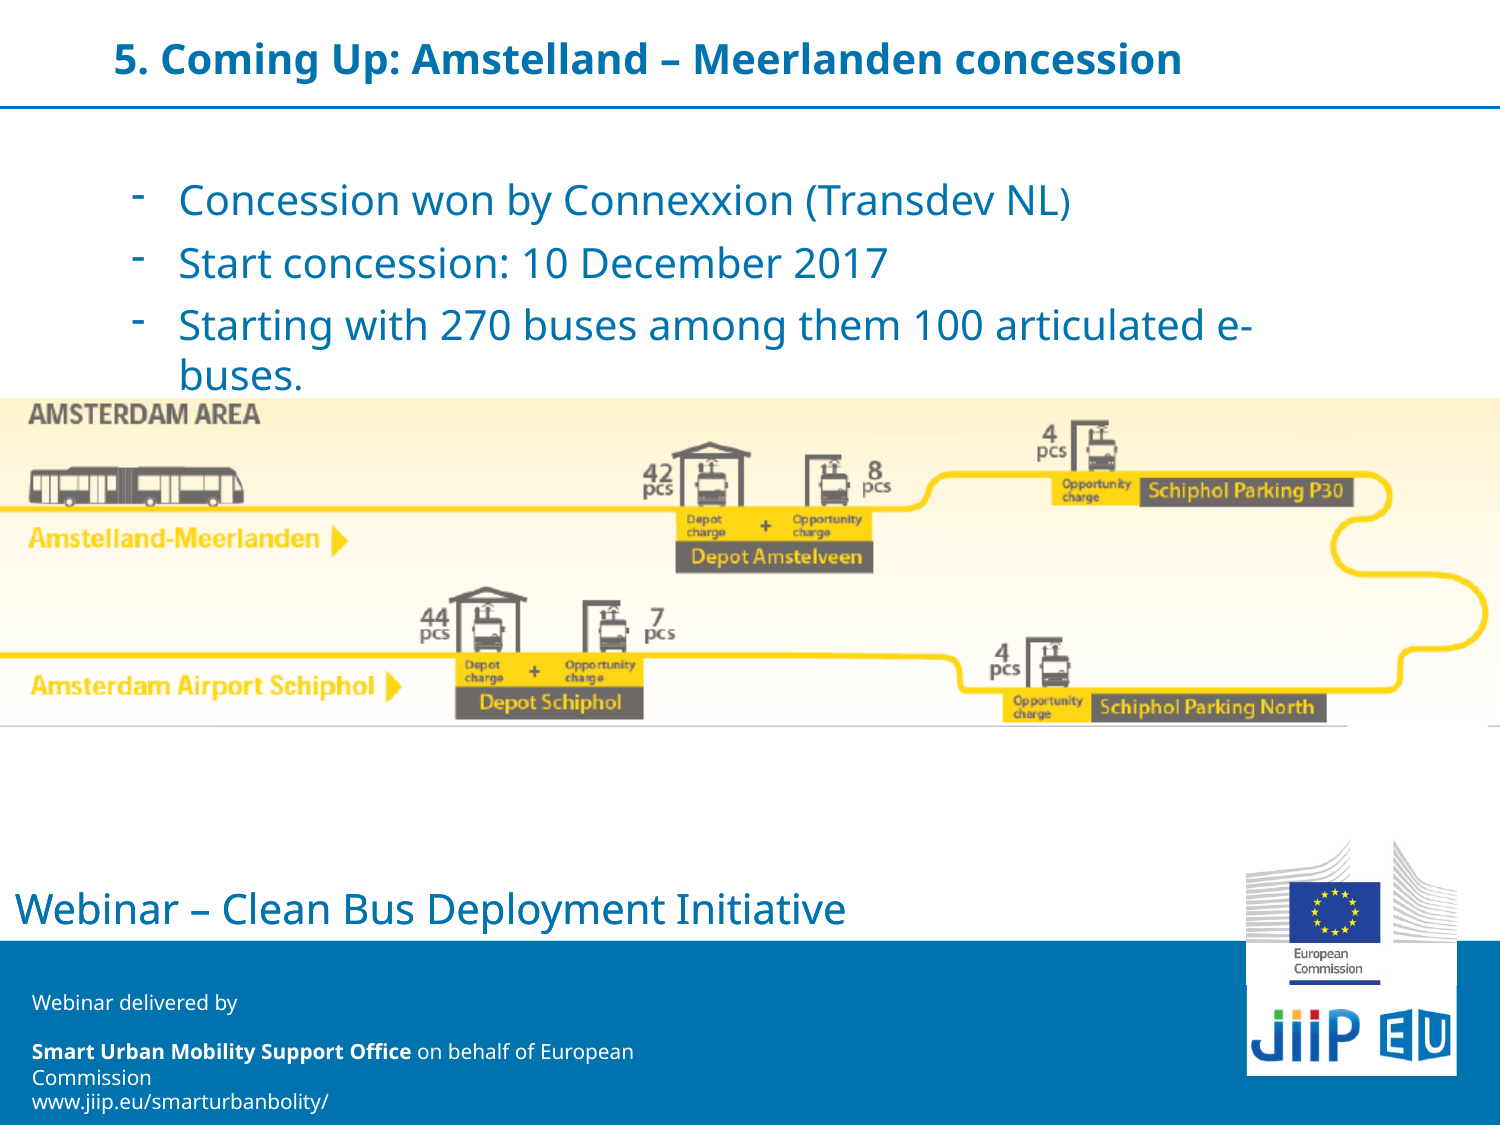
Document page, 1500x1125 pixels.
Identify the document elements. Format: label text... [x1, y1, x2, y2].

text_box 5. Coming Up: Amstelland – Meerlanden concession [98, 25, 1413, 91]
picture [1369, 1009, 1455, 1063]
picture [1246, 839, 1457, 985]
text_box [0, 940, 1500, 1125]
text_box [1246, 940, 1458, 1077]
text_box Concession won by Connexxion (Transdev NL) Start concession: 10 December 2017 Starting with 270 buses among them 100 articulated e-buses. [116, 166, 1352, 398]
text_box Webinar delivered by Smart Urban Mobility Support Office on behalf of European Commission www.jiip.eu/smarturbanbolity/ [17, 981, 750, 1122]
text_box Webinar – Clean Bus Deployment Initiative [0, 875, 918, 941]
picture [0, 398, 1500, 727]
picture [1251, 1009, 1360, 1063]
